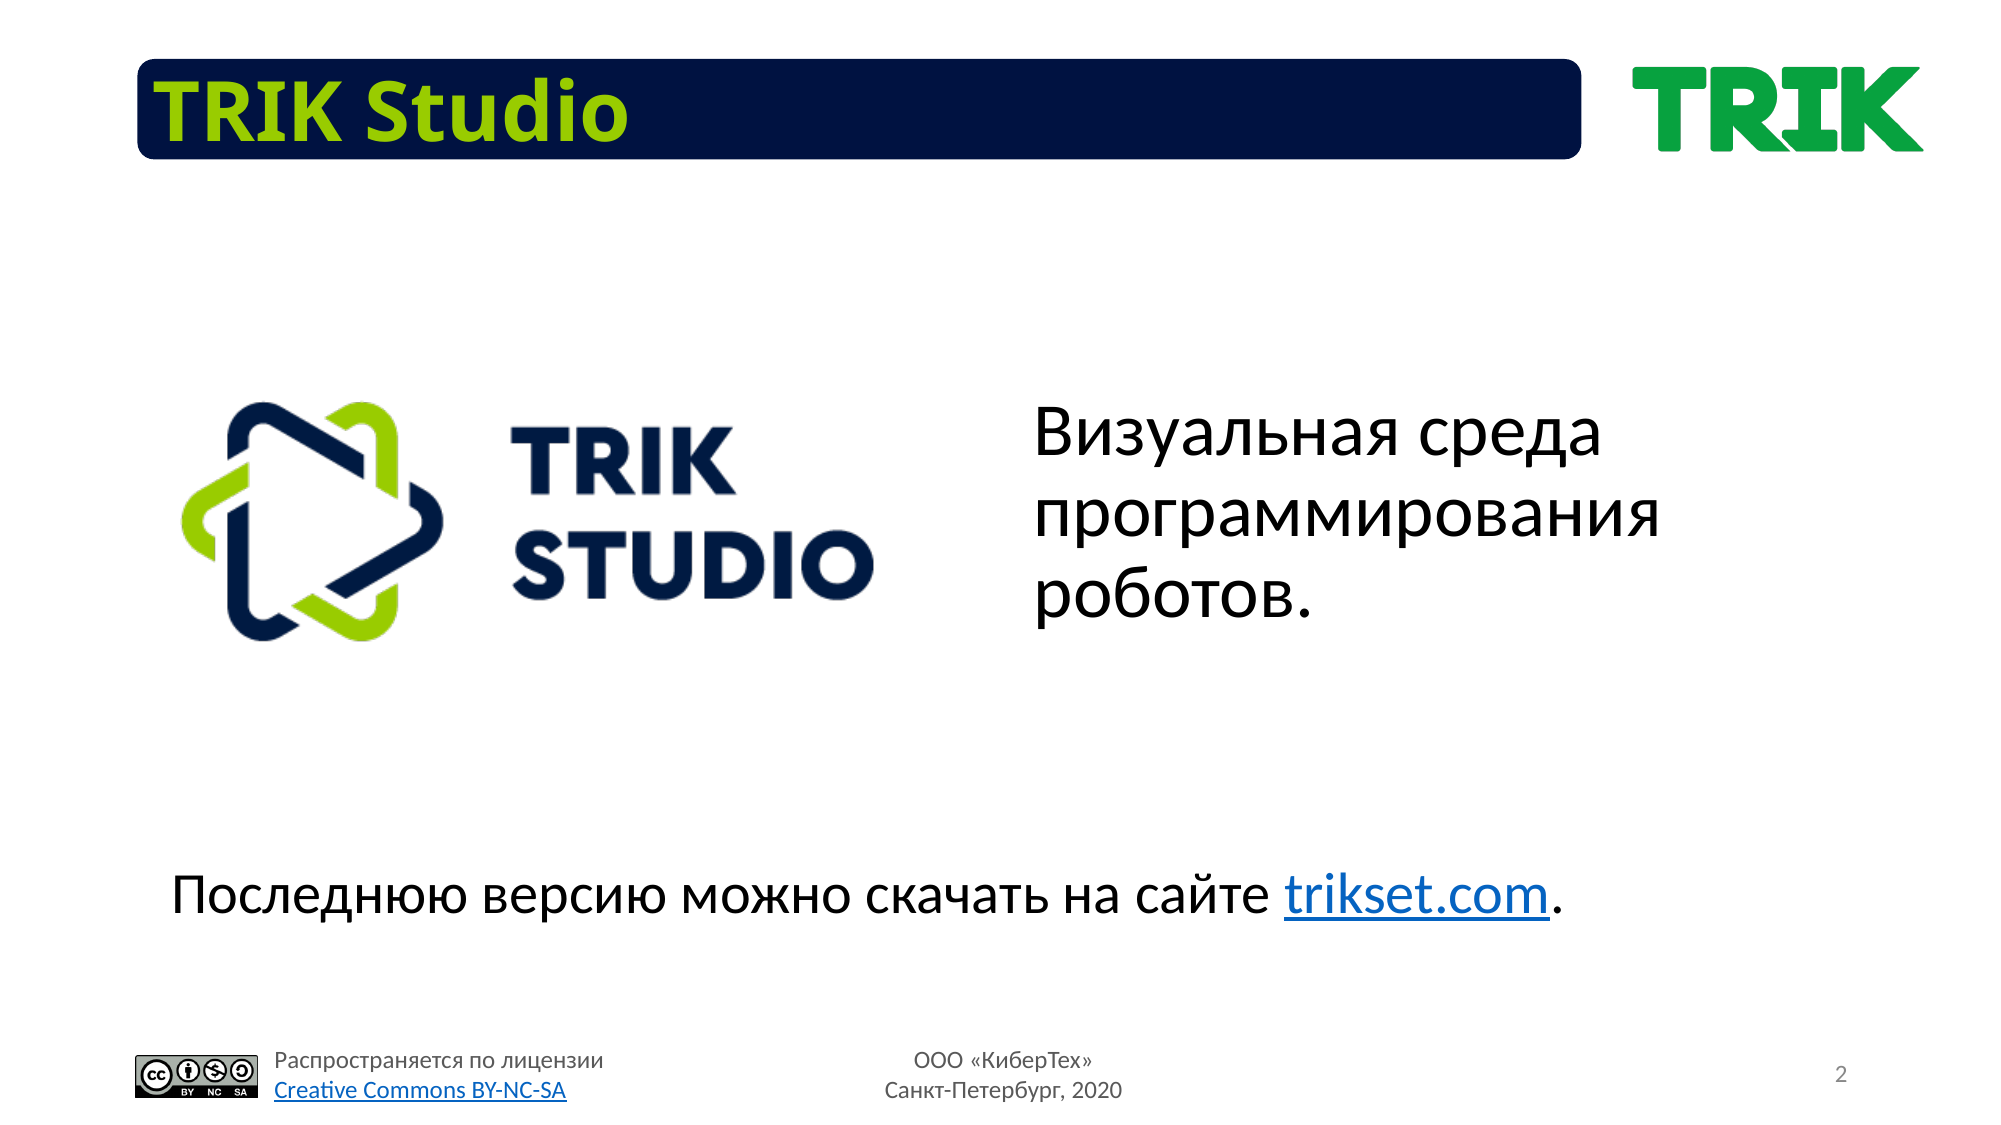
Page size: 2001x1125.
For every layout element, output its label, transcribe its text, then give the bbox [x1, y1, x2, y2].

title TRIK Studio [137, 61, 1582, 163]
list Bизуальная среда программирования роботов. [999, 383, 1754, 661]
picture [137, 365, 919, 679]
picture [1631, 64, 1924, 154]
text_box Последнюю версию можно скачать на сайте trikset.com. [137, 856, 1863, 960]
picture [135, 1055, 258, 1098]
slide_number 2 [1412, 1042, 1863, 1103]
